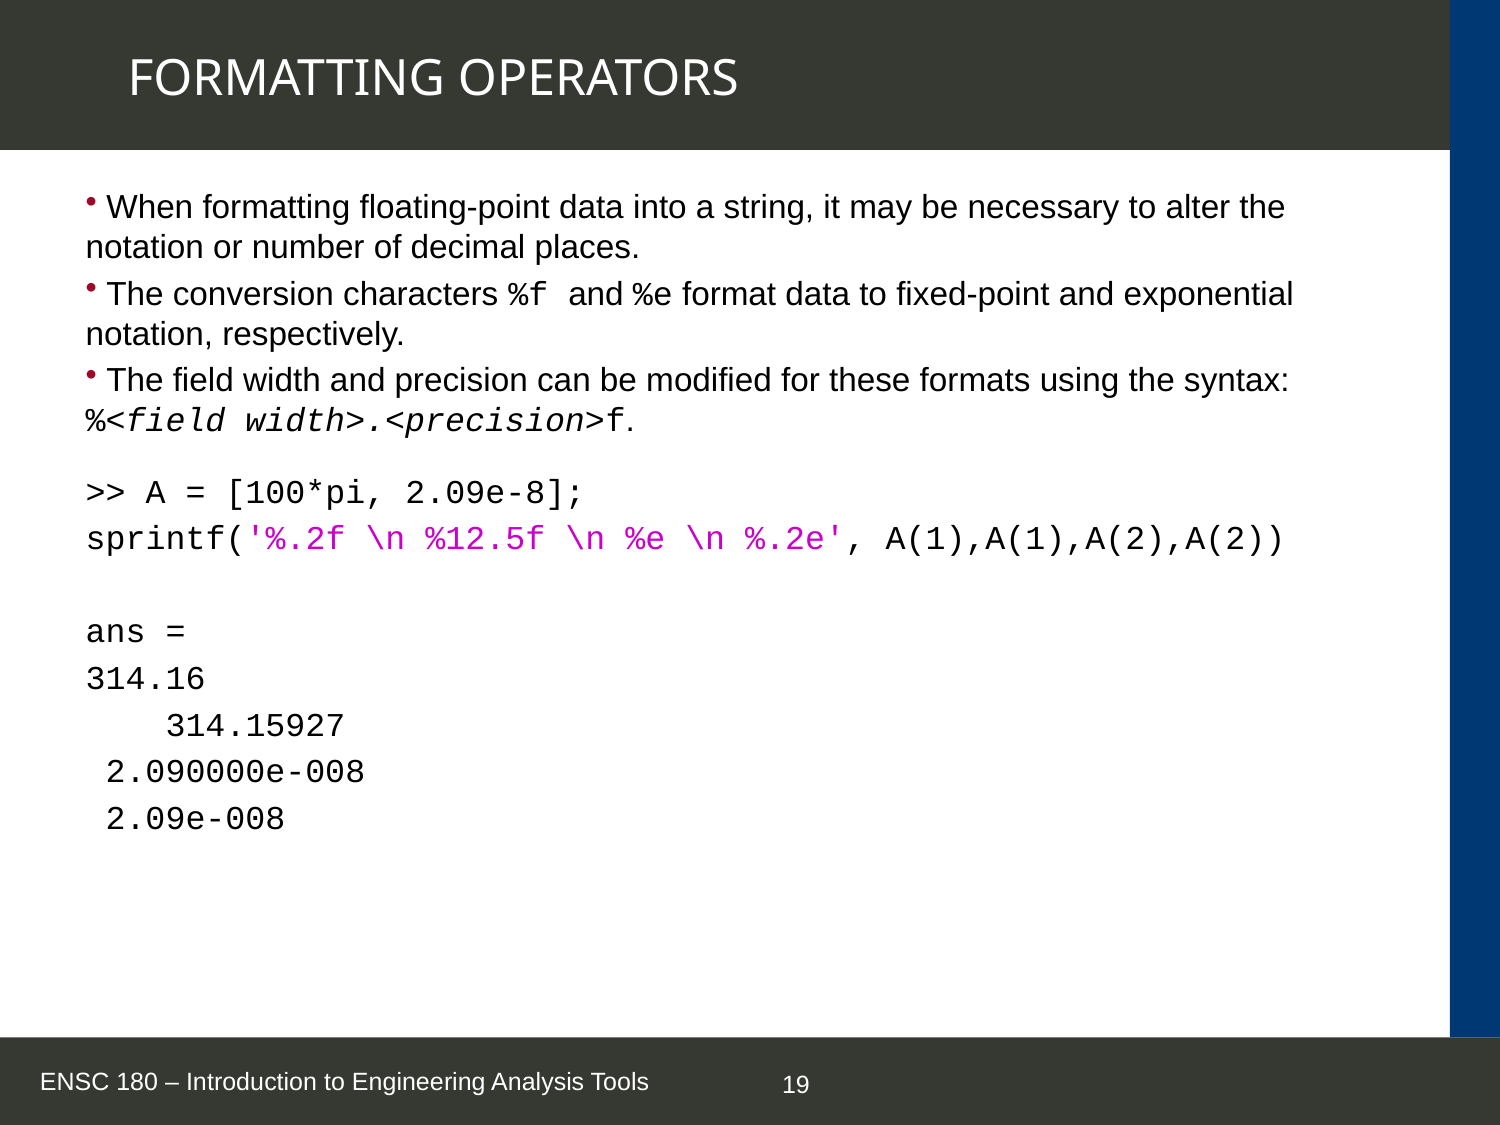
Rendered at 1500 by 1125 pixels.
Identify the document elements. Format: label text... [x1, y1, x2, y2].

footer ENSC 180 – Introduction to Engineering Analysis Tools [24, 1057, 740, 1113]
list When formatting floating-point data into a string, it may be necessary to alter the notation or number of decimal places. The conversion characters %f and %e format data to fixed-point and exponential notation, respectively. The field width and precision can be modified for these formats using the syntax: %<field width>.<precision>f. >> A = [100*pi, 2.09e-8]; sprintf('%.2f \n %12.5f \n %e \n %.2e', A(1),A(1),A(2),A(2)) ans = 314.16 314.15927 2.090000e-008 2.09e-008 [70, 177, 1346, 969]
title FORMATTING OPERATORS [112, 37, 1450, 138]
